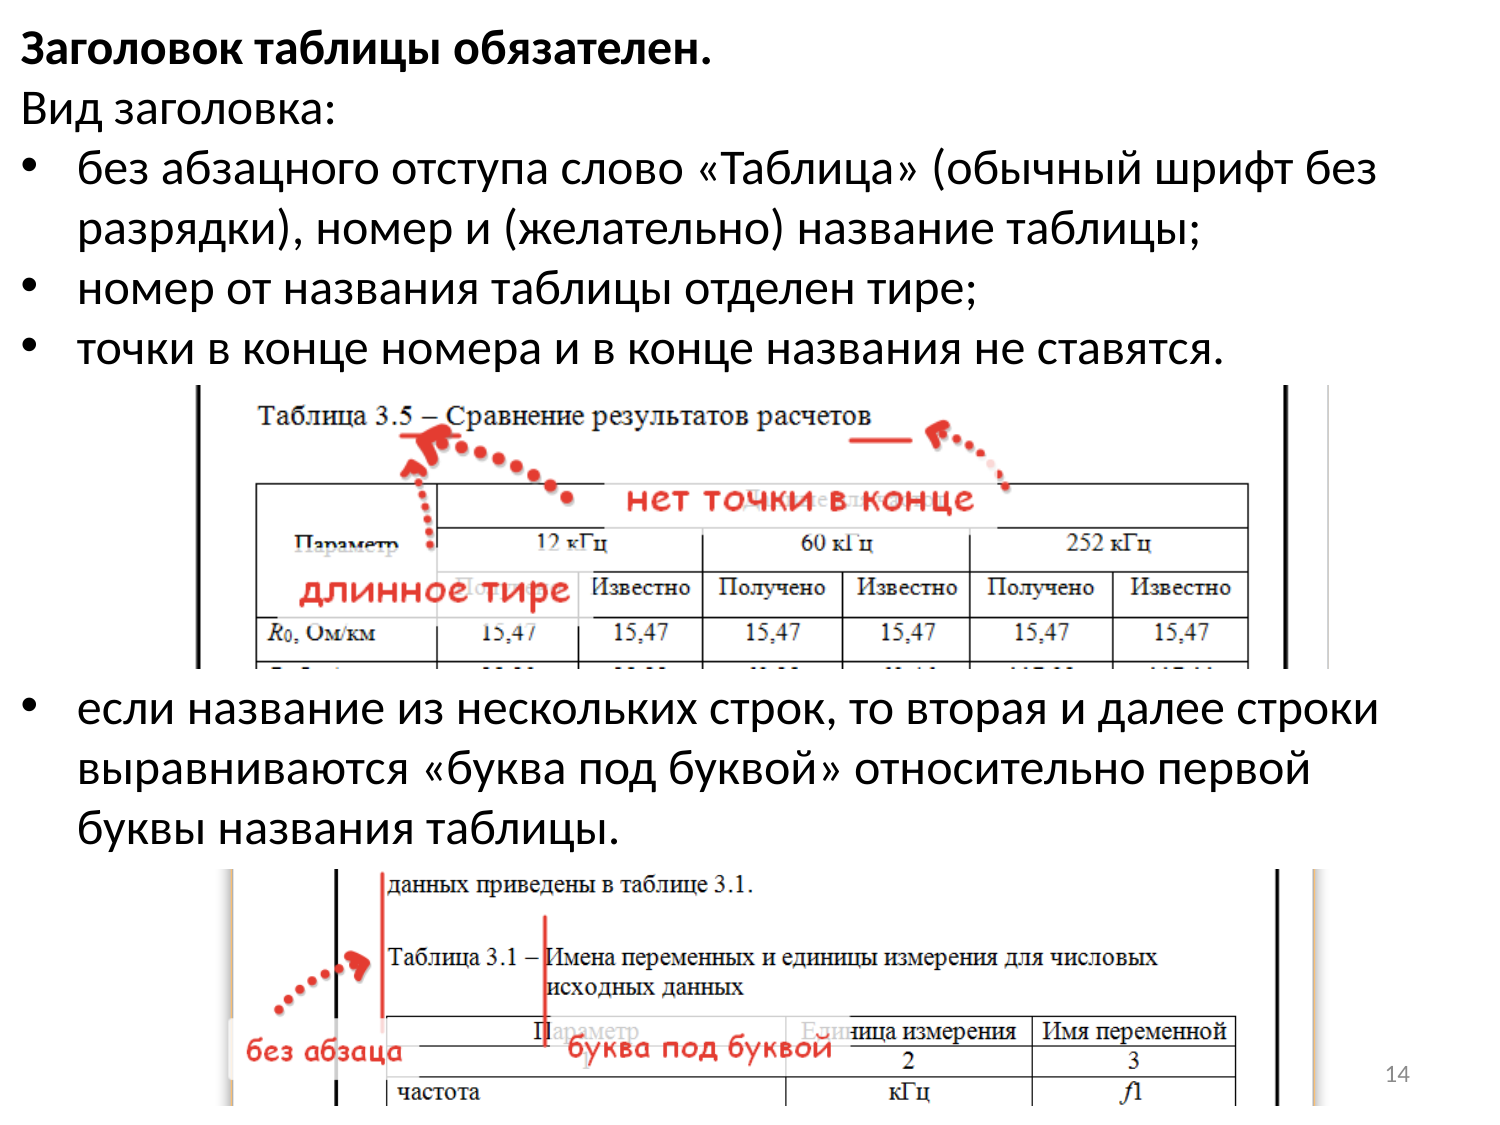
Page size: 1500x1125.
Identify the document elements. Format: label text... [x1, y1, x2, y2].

picture [170, 385, 1329, 670]
picture [210, 869, 1341, 1107]
slide_number 14 [1344, 1042, 1425, 1103]
text_box Заголовок таблицы обязателен. Вид заголовка: без абзацного отступа слово «Таблица» (обычный шрифт без разрядки), номер и (желательно) название таблицы; номер от названия таблицы отделен тире; точки в конце номера и в конце названия не ставятся. если название из нескольких строк, то вторая и далее строки выравниваются «буква под буквой» относительно первой буквы названия таблицы. [5, 7, 1459, 982]
